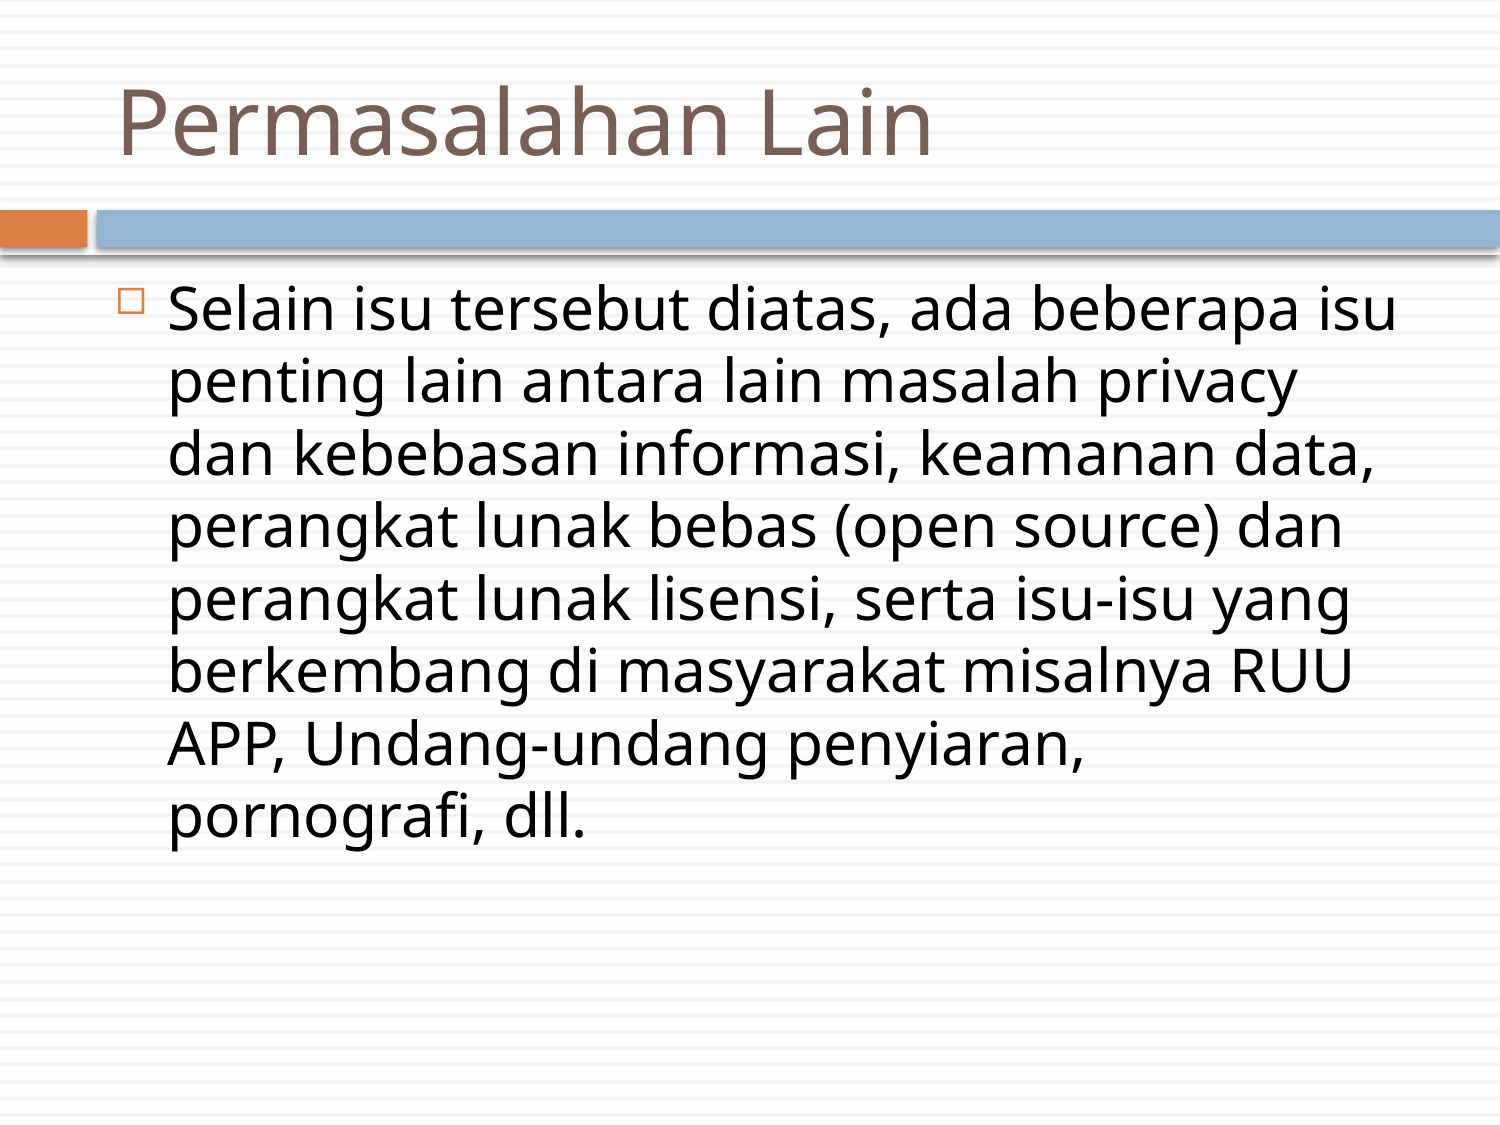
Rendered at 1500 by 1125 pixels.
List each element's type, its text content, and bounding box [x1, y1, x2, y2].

list Selain isu tersebut diatas, ada beberapa isu penting lain antara lain masalah privacy dan kebebasan informasi, keamanan data, perangkat lunak bebas (open source) dan perangkat lunak lisensi, serta isu-isu yang berkembang di masyarakat misalnya RUU APP, Undang-undang penyiaran, pornografi, dll. [100, 262, 1438, 1000]
title Permasalahan Lain [100, 37, 1438, 200]
